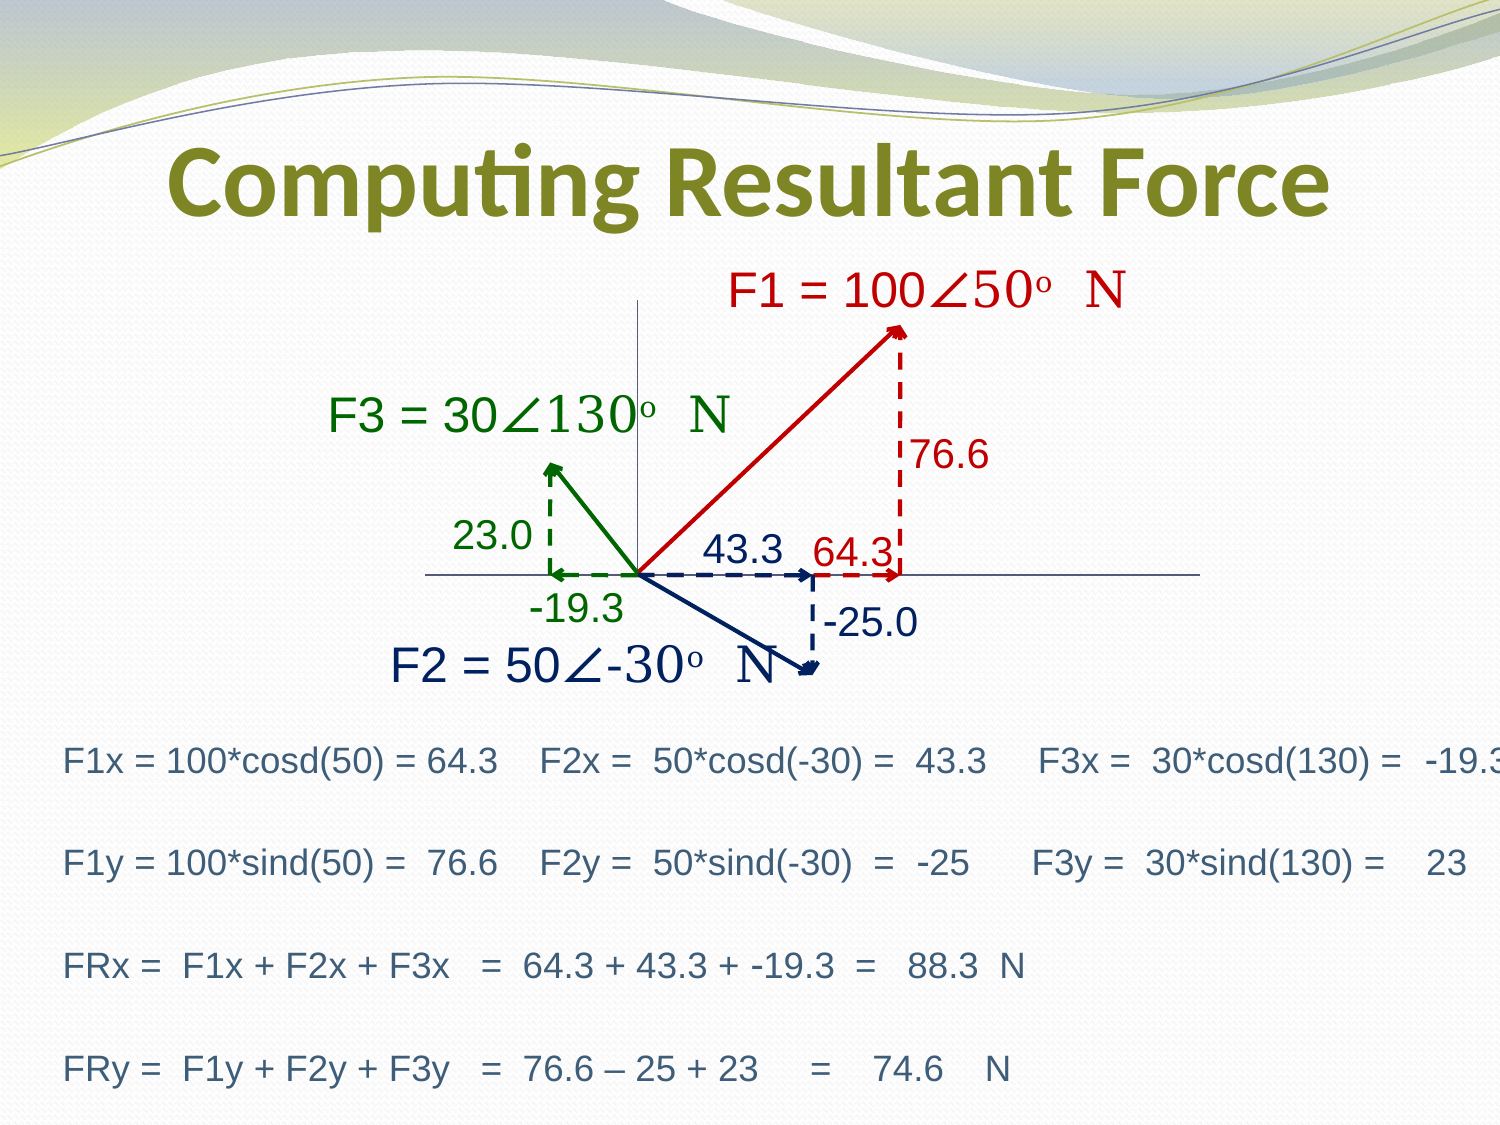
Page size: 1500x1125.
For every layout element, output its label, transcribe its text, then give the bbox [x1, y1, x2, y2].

title Computing Resultant Force [75, 50, 1425, 238]
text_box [312, 249, 1201, 701]
list F1x = 100*cosd(50) = 64.3 F2x = 50*cosd(-30) = 43.3 F3x = 30*cosd(130) = -19.3 F1y = 100*sind(50) = 76.6 F2y = 50*sind(-30) = -25 F3y = 30*sind(130) = 23 FRx = F1x + F2x + F3x = 64.3 + 43.3 + -19.3 = 88.3 N FRy = F1y + F2y + F3y = 76.6 – 25 + 23 = 74.6 N [47, 729, 1500, 1100]
